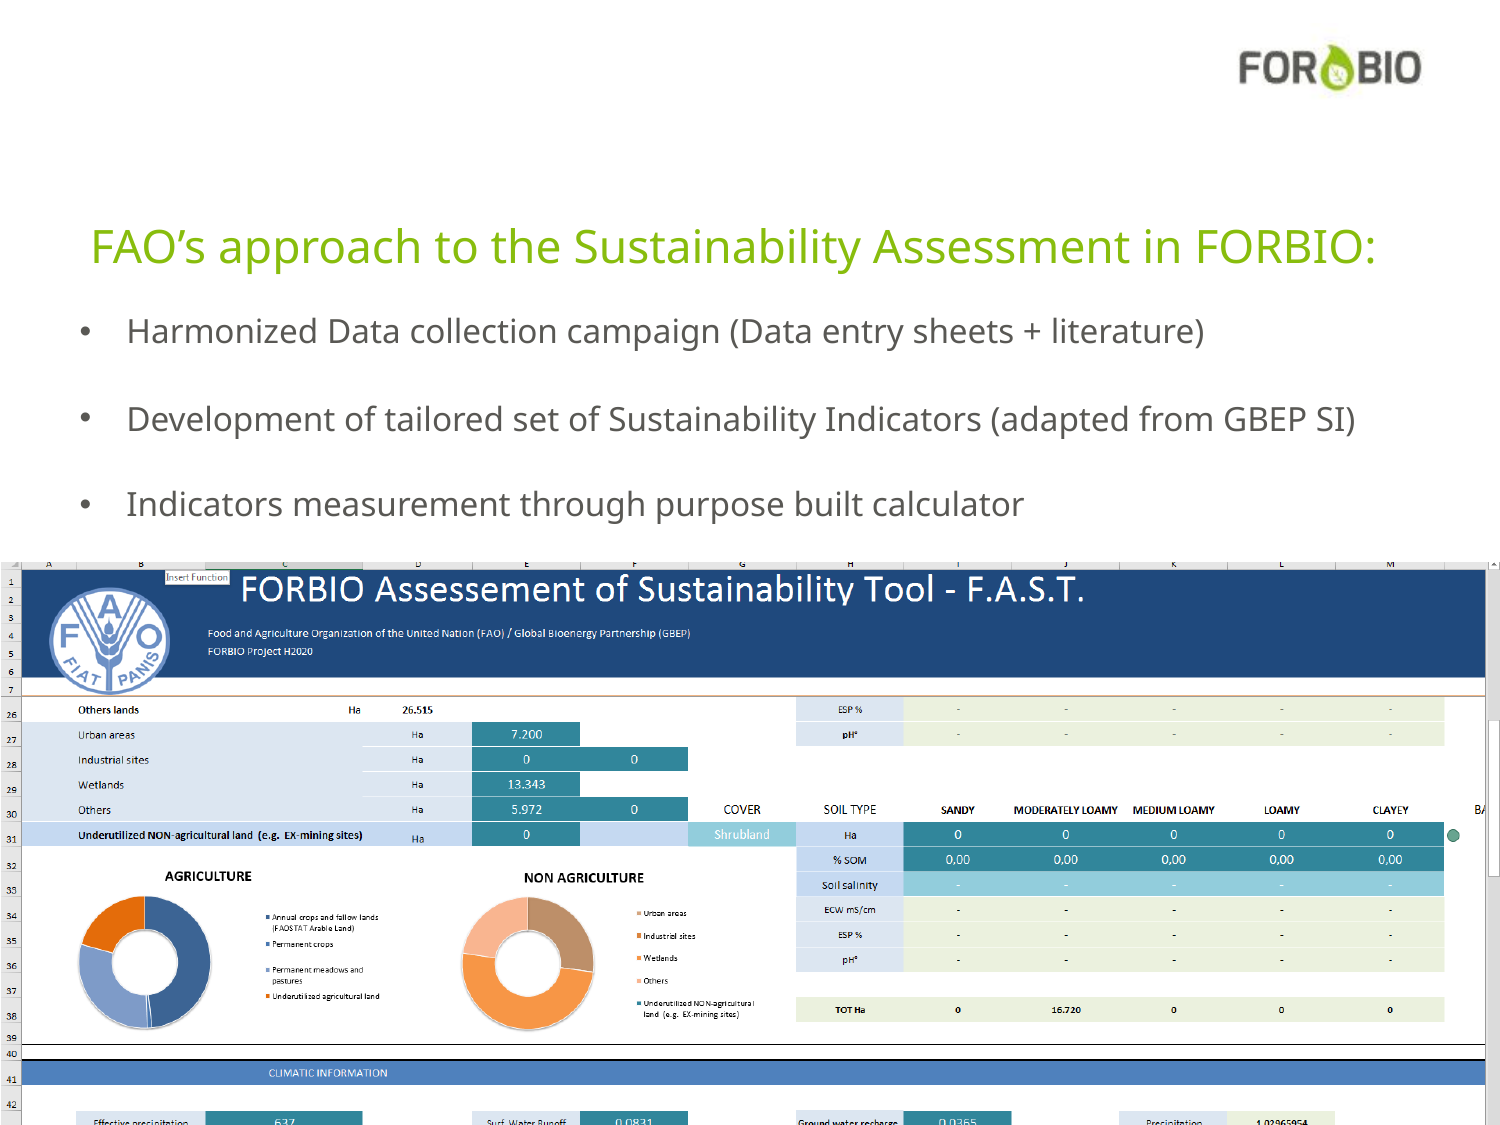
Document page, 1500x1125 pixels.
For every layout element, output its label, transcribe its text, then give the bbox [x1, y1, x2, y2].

title FAO’s approach to the Sustainability Assessment in FORBIO: [75, 184, 1428, 306]
text_box Harmonized Data collection campaign (Data entry sheets + literature) [64, 303, 1419, 358]
text_box Indicators measurement through purpose built calculator [64, 476, 1419, 531]
picture [1187, 23, 1473, 114]
picture [0, 562, 1500, 1125]
text_box Development of tailored set of Sustainability Indicators (adapted from GBEP SI) [64, 390, 1419, 445]
